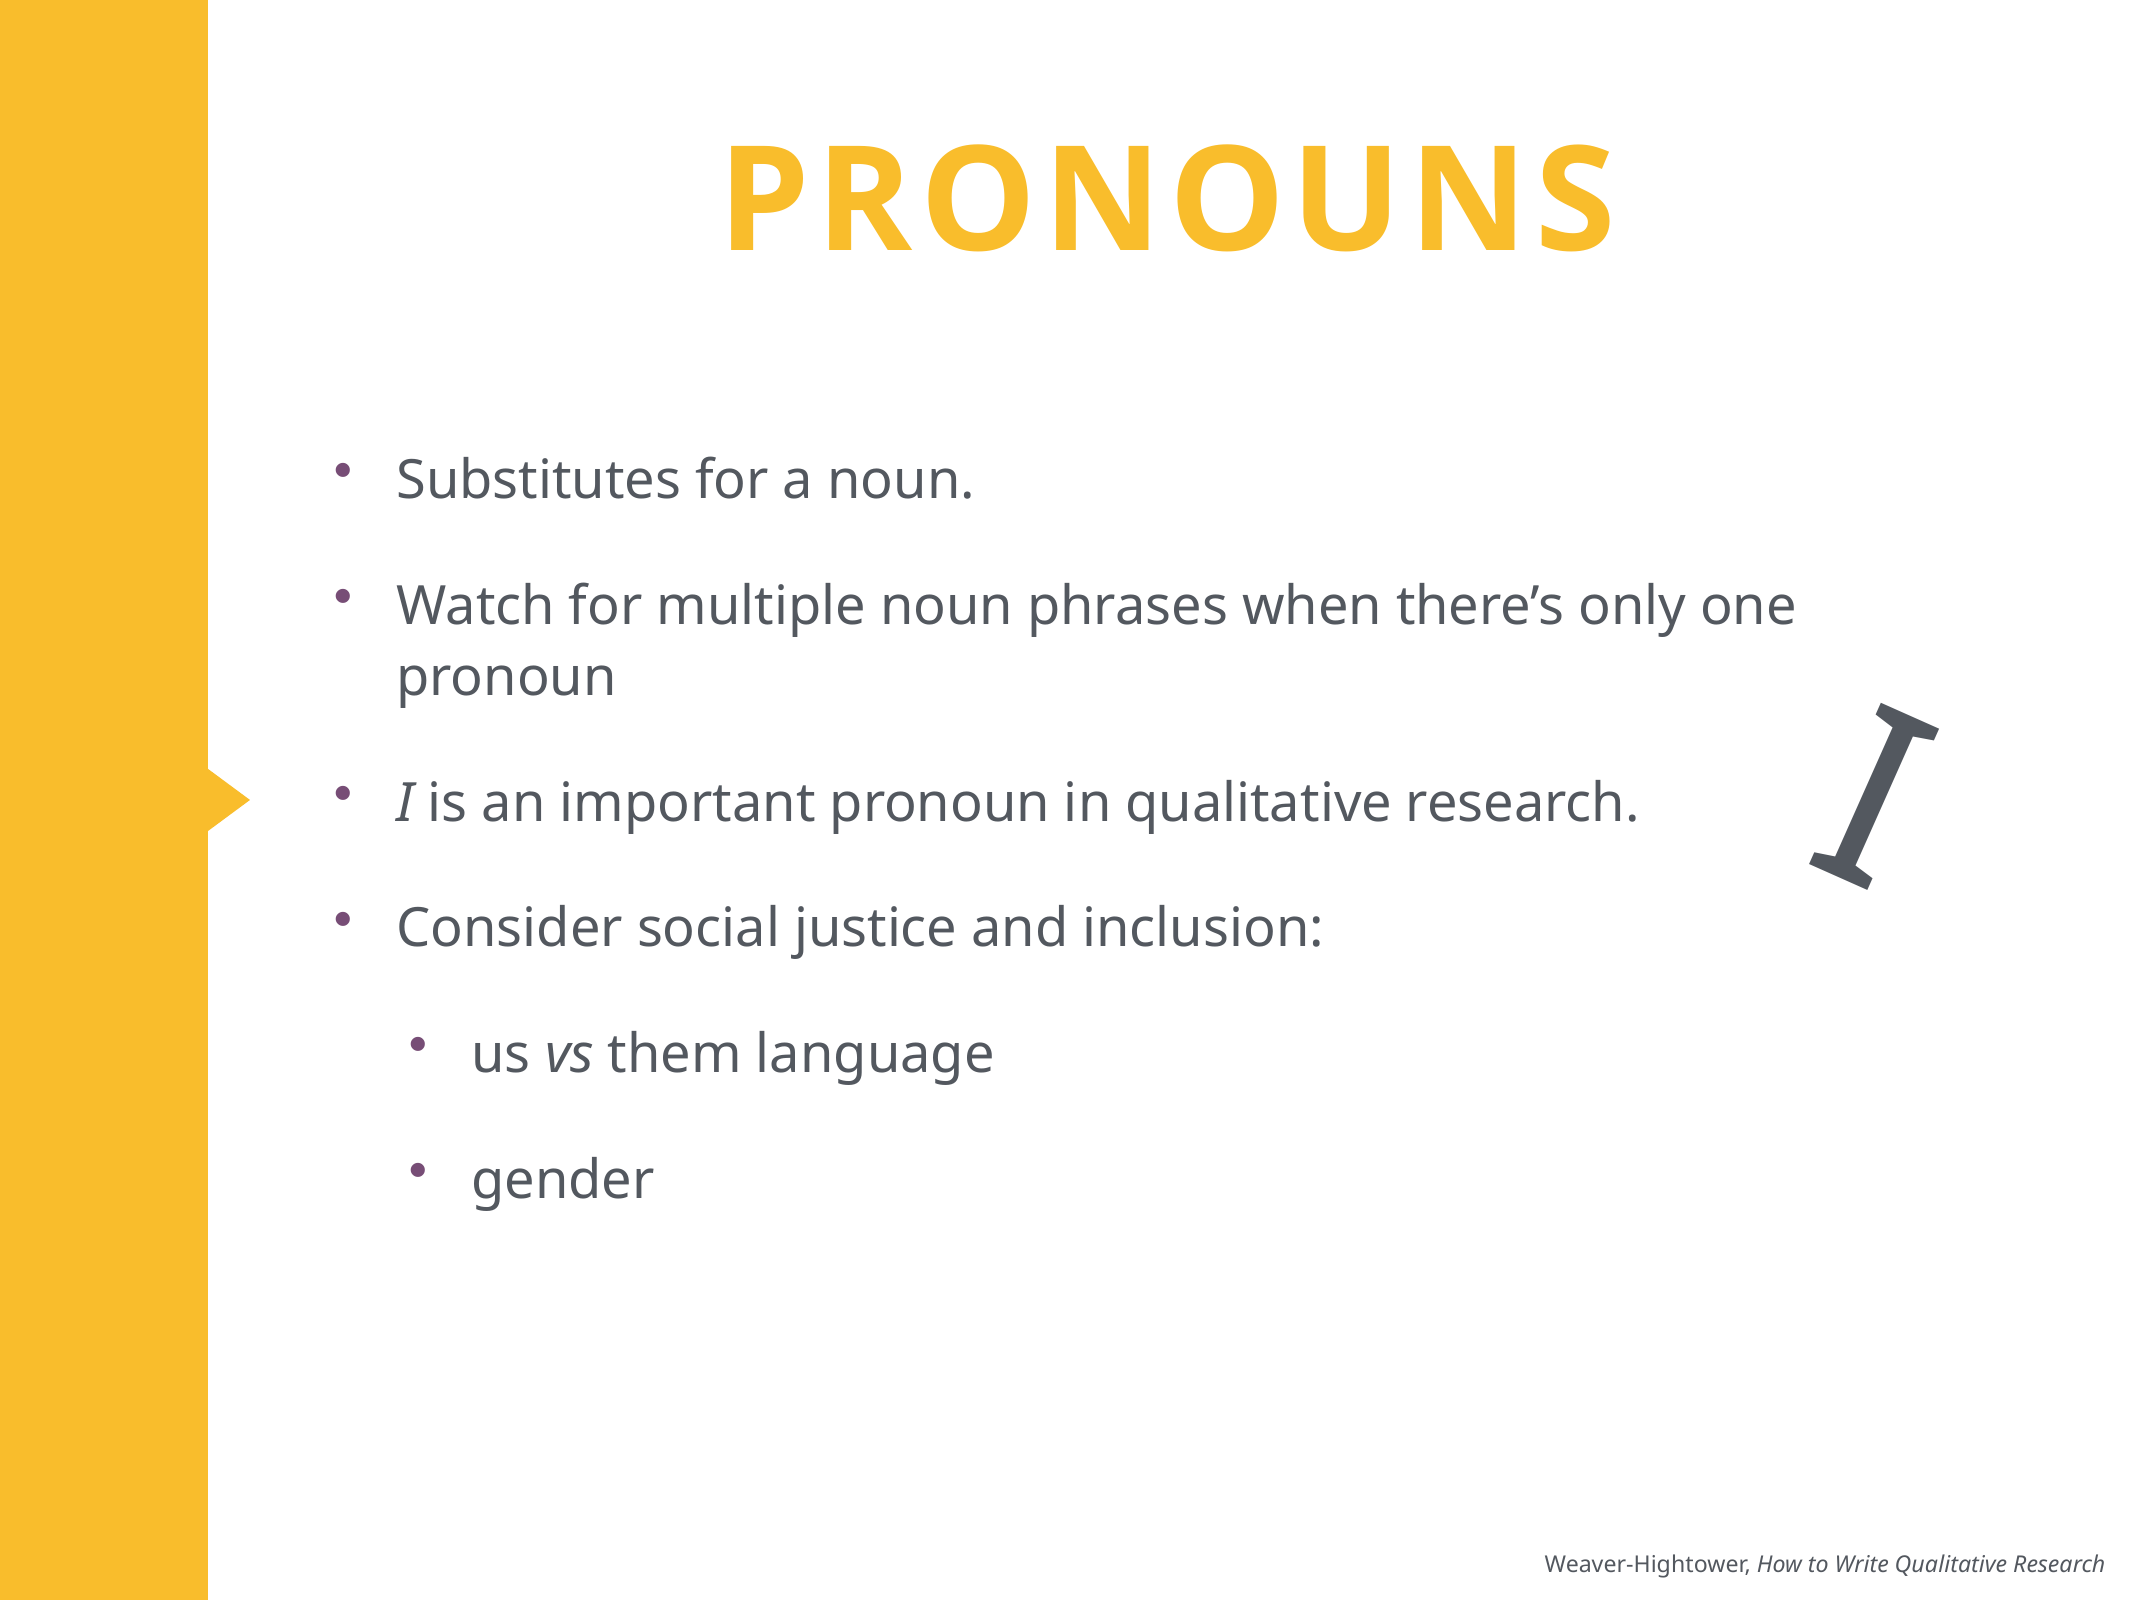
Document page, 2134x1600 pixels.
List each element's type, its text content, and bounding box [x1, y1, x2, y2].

list Substitutes for a noun. Watch for multiple noun phrases when there’s only one pronoun I is an important pronoun in qualitative research. Consider social justice and inclusion: us vs them language gender [333, 437, 2002, 1386]
text_box I [1745, 592, 2024, 958]
title Pronouns [333, 103, 2002, 314]
